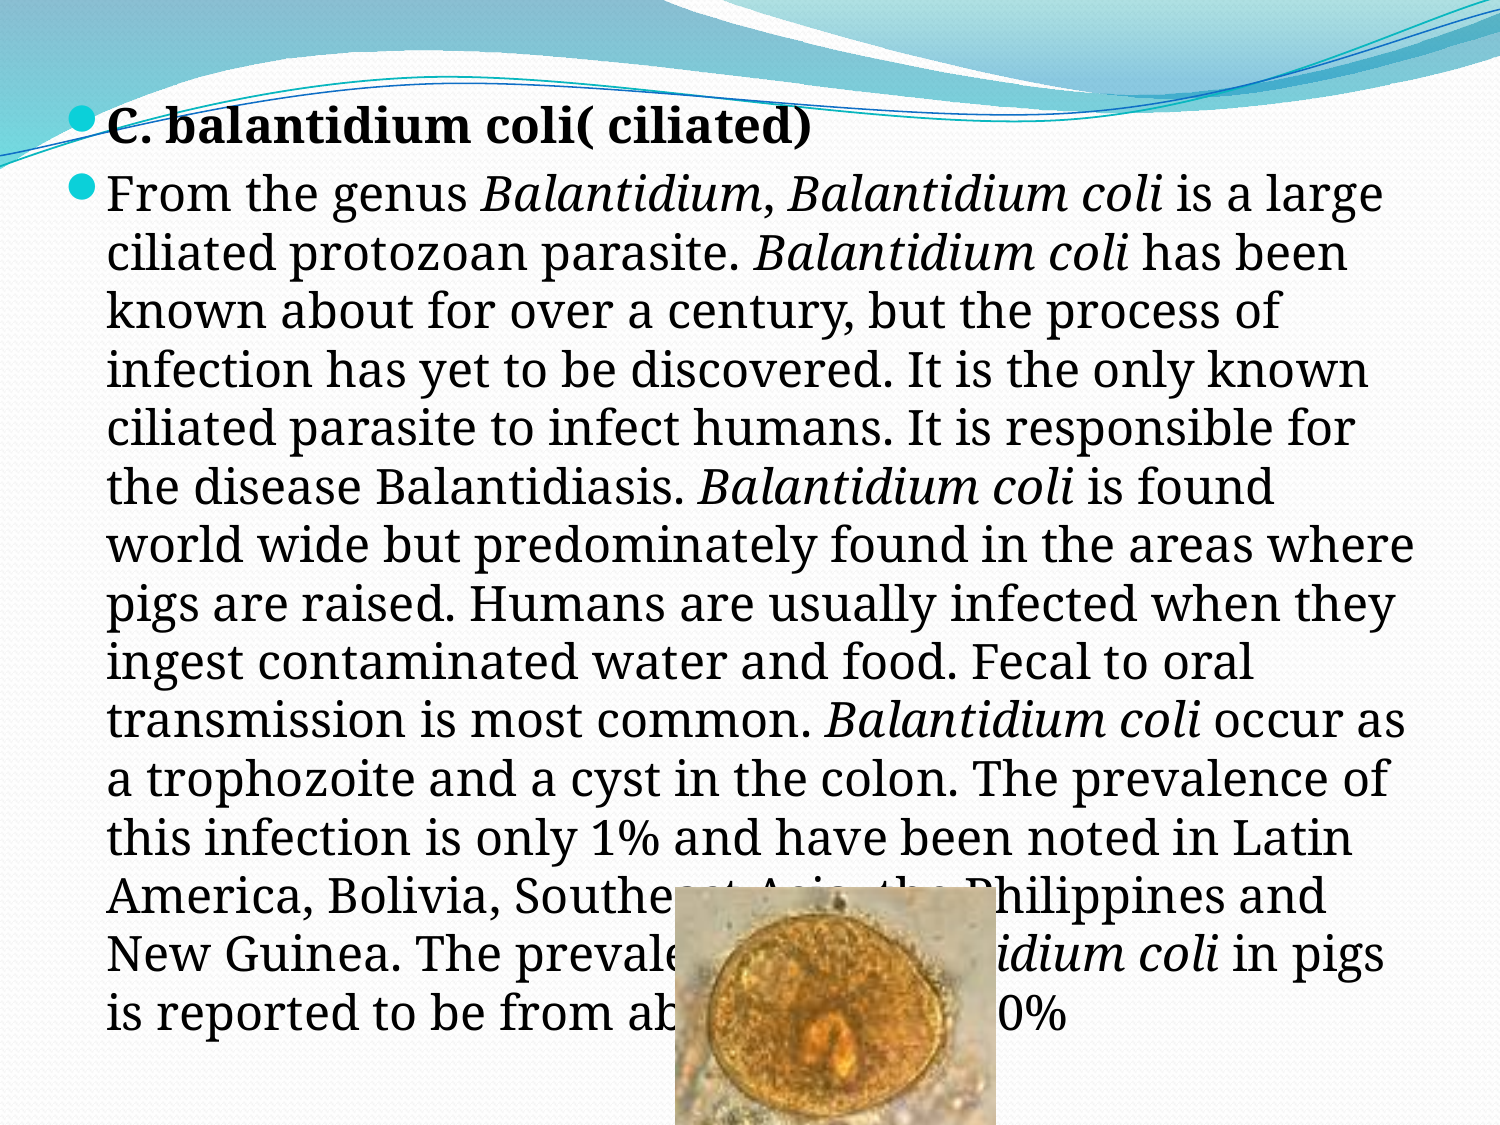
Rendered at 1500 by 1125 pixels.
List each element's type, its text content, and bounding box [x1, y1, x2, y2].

picture [674, 887, 996, 1125]
list C. balantidium coli( ciliated) From the genus Balantidium, Balantidium coli is a large ciliated protozoan parasite. Balantidium coli has been known about for over a century, but the process of infection has yet to be discovered. It is the only known ciliated parasite to infect humans. It is responsible for the disease Balantidiasis. Balantidium coli is found world wide but predominately found in the areas where pigs are raised. Humans are usually infected when they ingest contaminated water and food. Fecal to oral transmission is most common. Balantidium coli occur as a trophozoite and a cyst in the colon. The prevalence of this infection is only 1% and have been noted in Latin America, Bolivia, Southeast Asia, the Philippines and New Guinea. The prevalence of Balantidium coli in pigs is reported to be from about 20% to 100% [50, 87, 1438, 1075]
